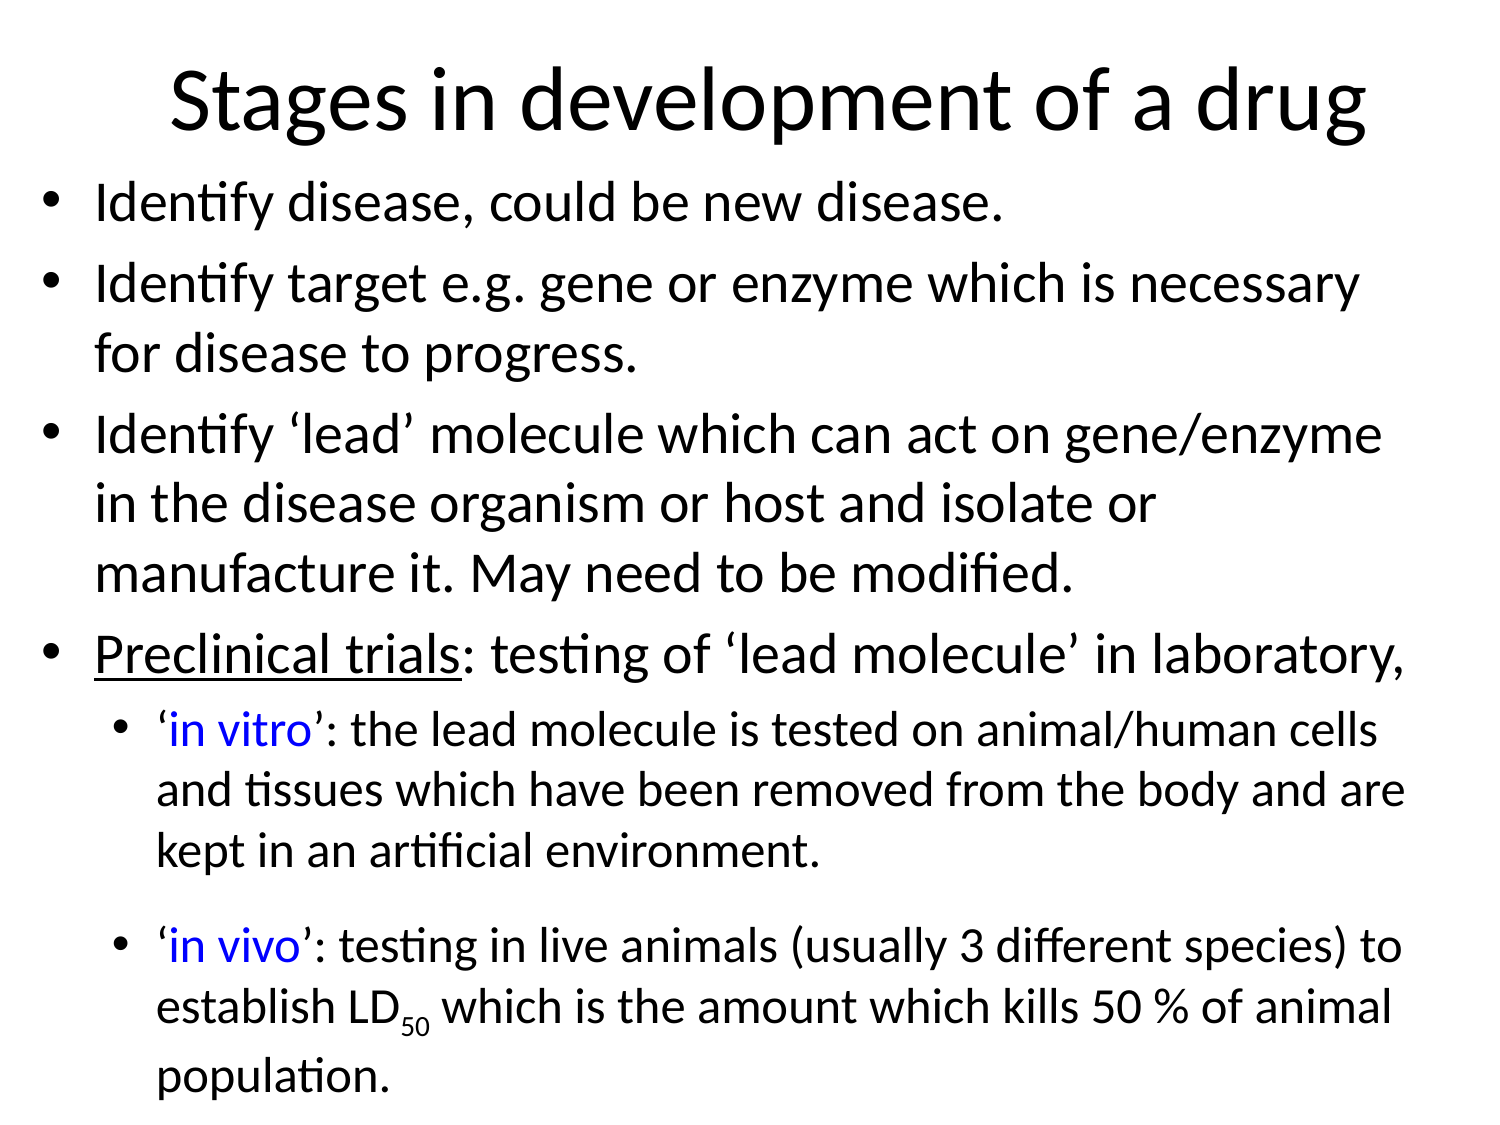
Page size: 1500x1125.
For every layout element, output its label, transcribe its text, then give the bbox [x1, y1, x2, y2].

list Identify disease, could be new disease. Identify target e.g. gene or enzyme which is necessary for disease to progress. Identify ‘lead’ molecule which can act on gene/enzyme in the disease organism or host and isolate or manufacture it. May need to be modified. Preclinical trials: testing of ‘lead molecule’ in laboratory, ‘in vitro’: the lead molecule is tested on animal/human cells and tissues which have been removed from the body and are kept in an artificial environment. ‘in vivo’: testing in live animals (usually 3 different species) to establish LD50 which is the amount which kills 50 % of animal population. [26, 155, 1455, 1125]
title Stages in development of a drug [104, 0, 1455, 155]
